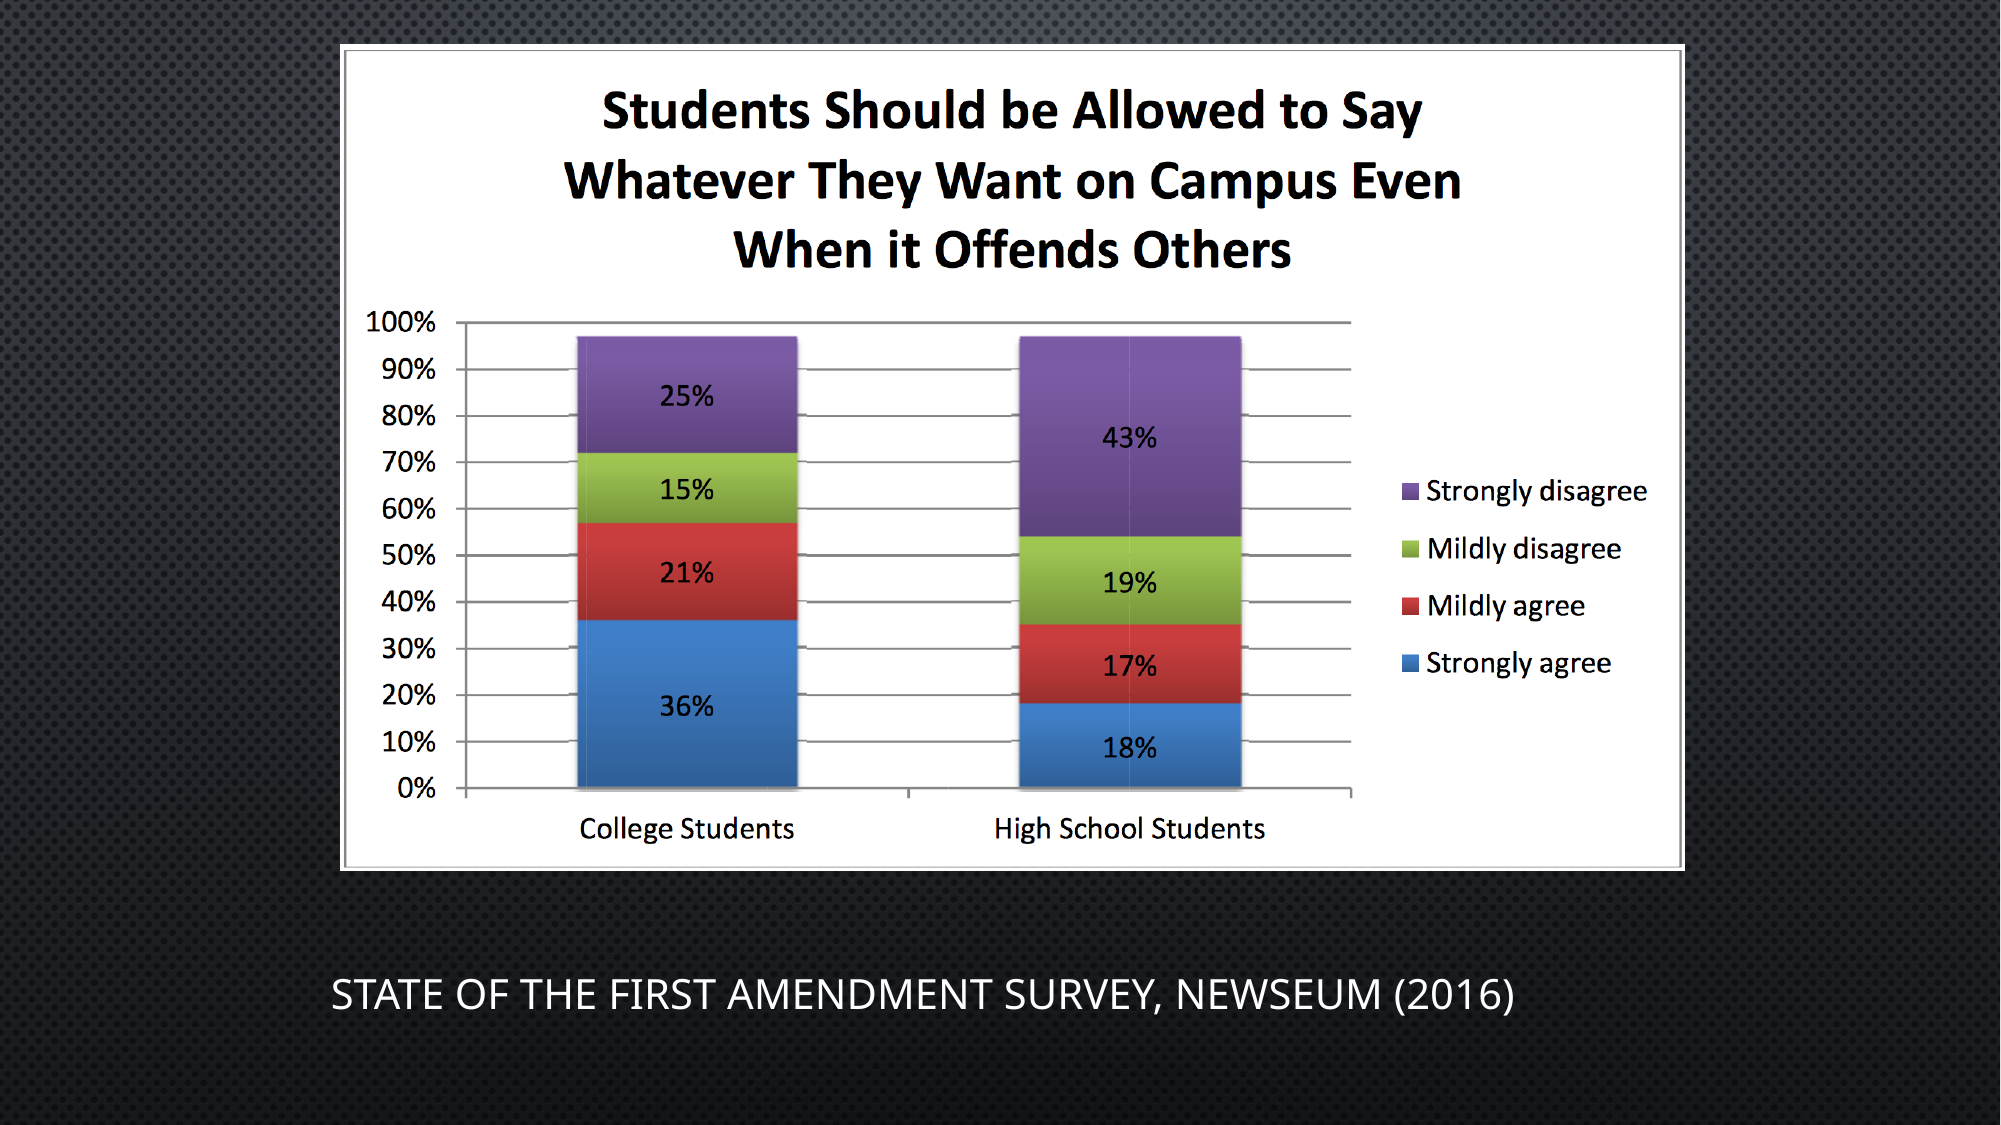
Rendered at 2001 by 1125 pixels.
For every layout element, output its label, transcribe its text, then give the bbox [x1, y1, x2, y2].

title State of the First Amendment Survey, Newseum (2016) [315, 836, 1941, 1125]
picture [339, 44, 1685, 871]
